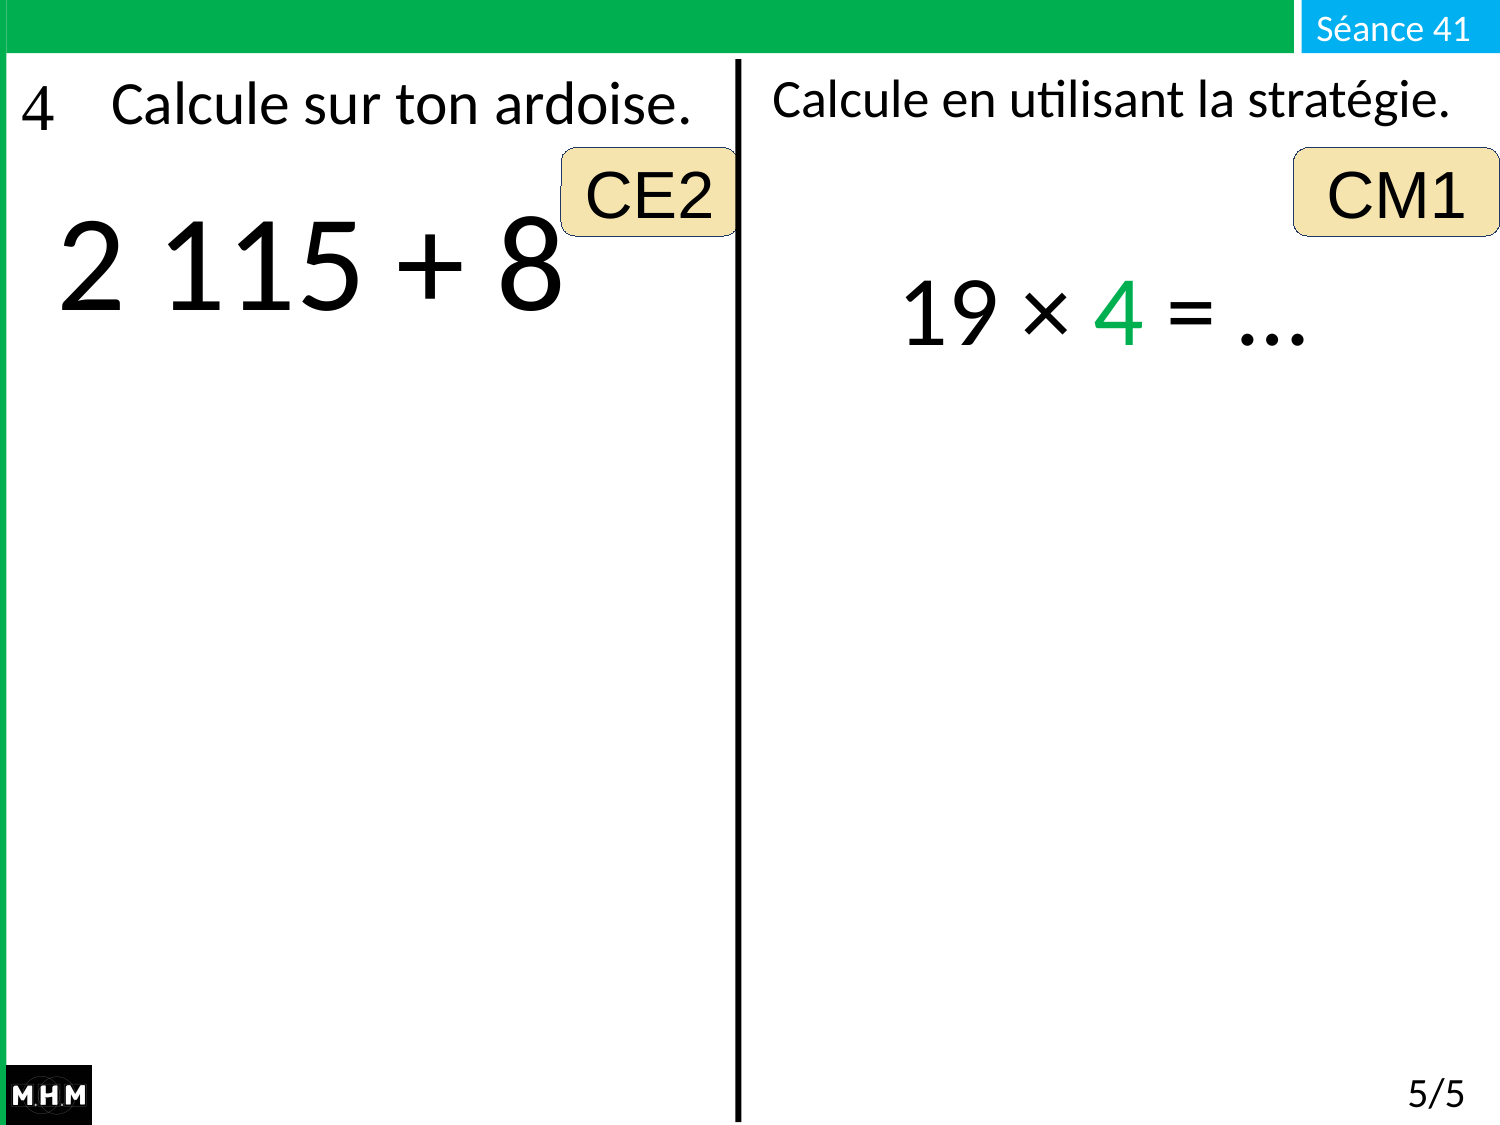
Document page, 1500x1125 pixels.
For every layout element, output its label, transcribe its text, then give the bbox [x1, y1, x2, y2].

text_box Calcule en utilisant la stratégie. [757, 57, 1491, 144]
picture [6, 1065, 92, 1125]
list 5/5 [1373, 1064, 1500, 1125]
text_box 19 × 4 = … [817, 238, 1389, 374]
text_box CM1 [1293, 147, 1500, 237]
text_box CE2 [560, 147, 738, 237]
text_box 2 115 + 8 [29, 165, 625, 346]
title Calcule sur ton ardoise. [96, 60, 714, 150]
